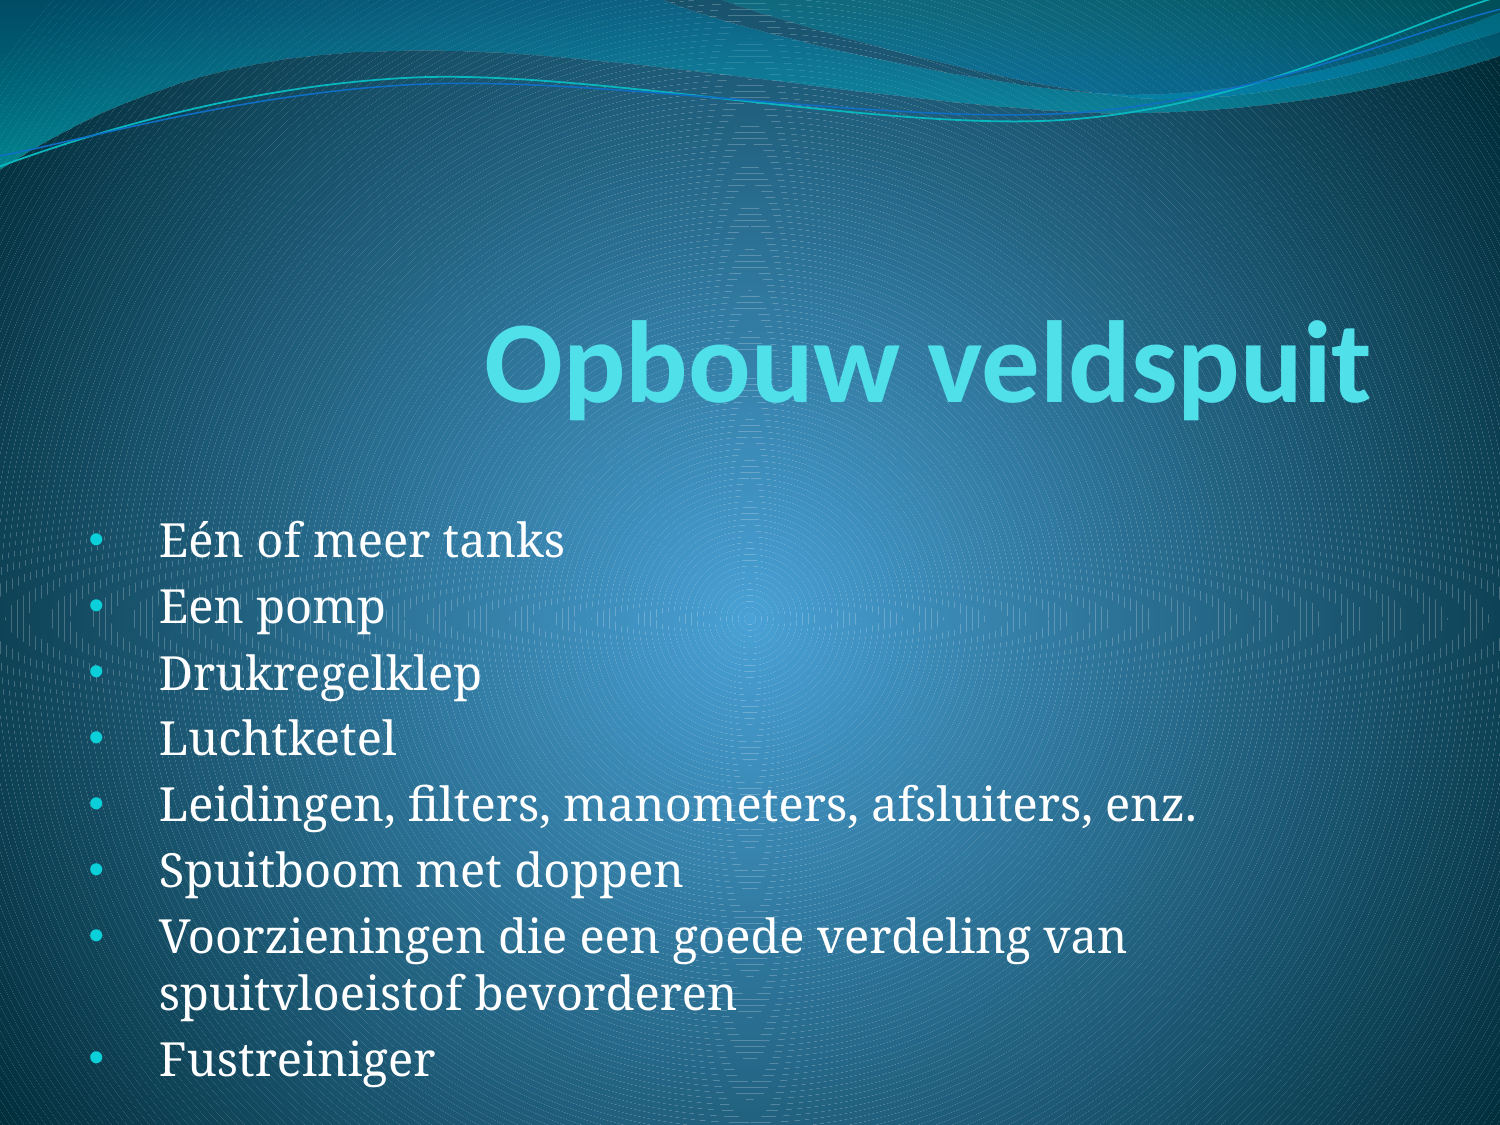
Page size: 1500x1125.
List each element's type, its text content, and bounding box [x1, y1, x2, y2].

subtitle Eén of meer tanks Een pomp Drukregelklep Luchtketel Leidingen, filters, manometers, afsluiters, enz. Spuitboom met doppen Voorzieningen die een goede verdeling van spuitvloeistof bevorderen Fustreiniger [88, 503, 1377, 1099]
title Opbouw veldspuit [88, 125, 1377, 426]
